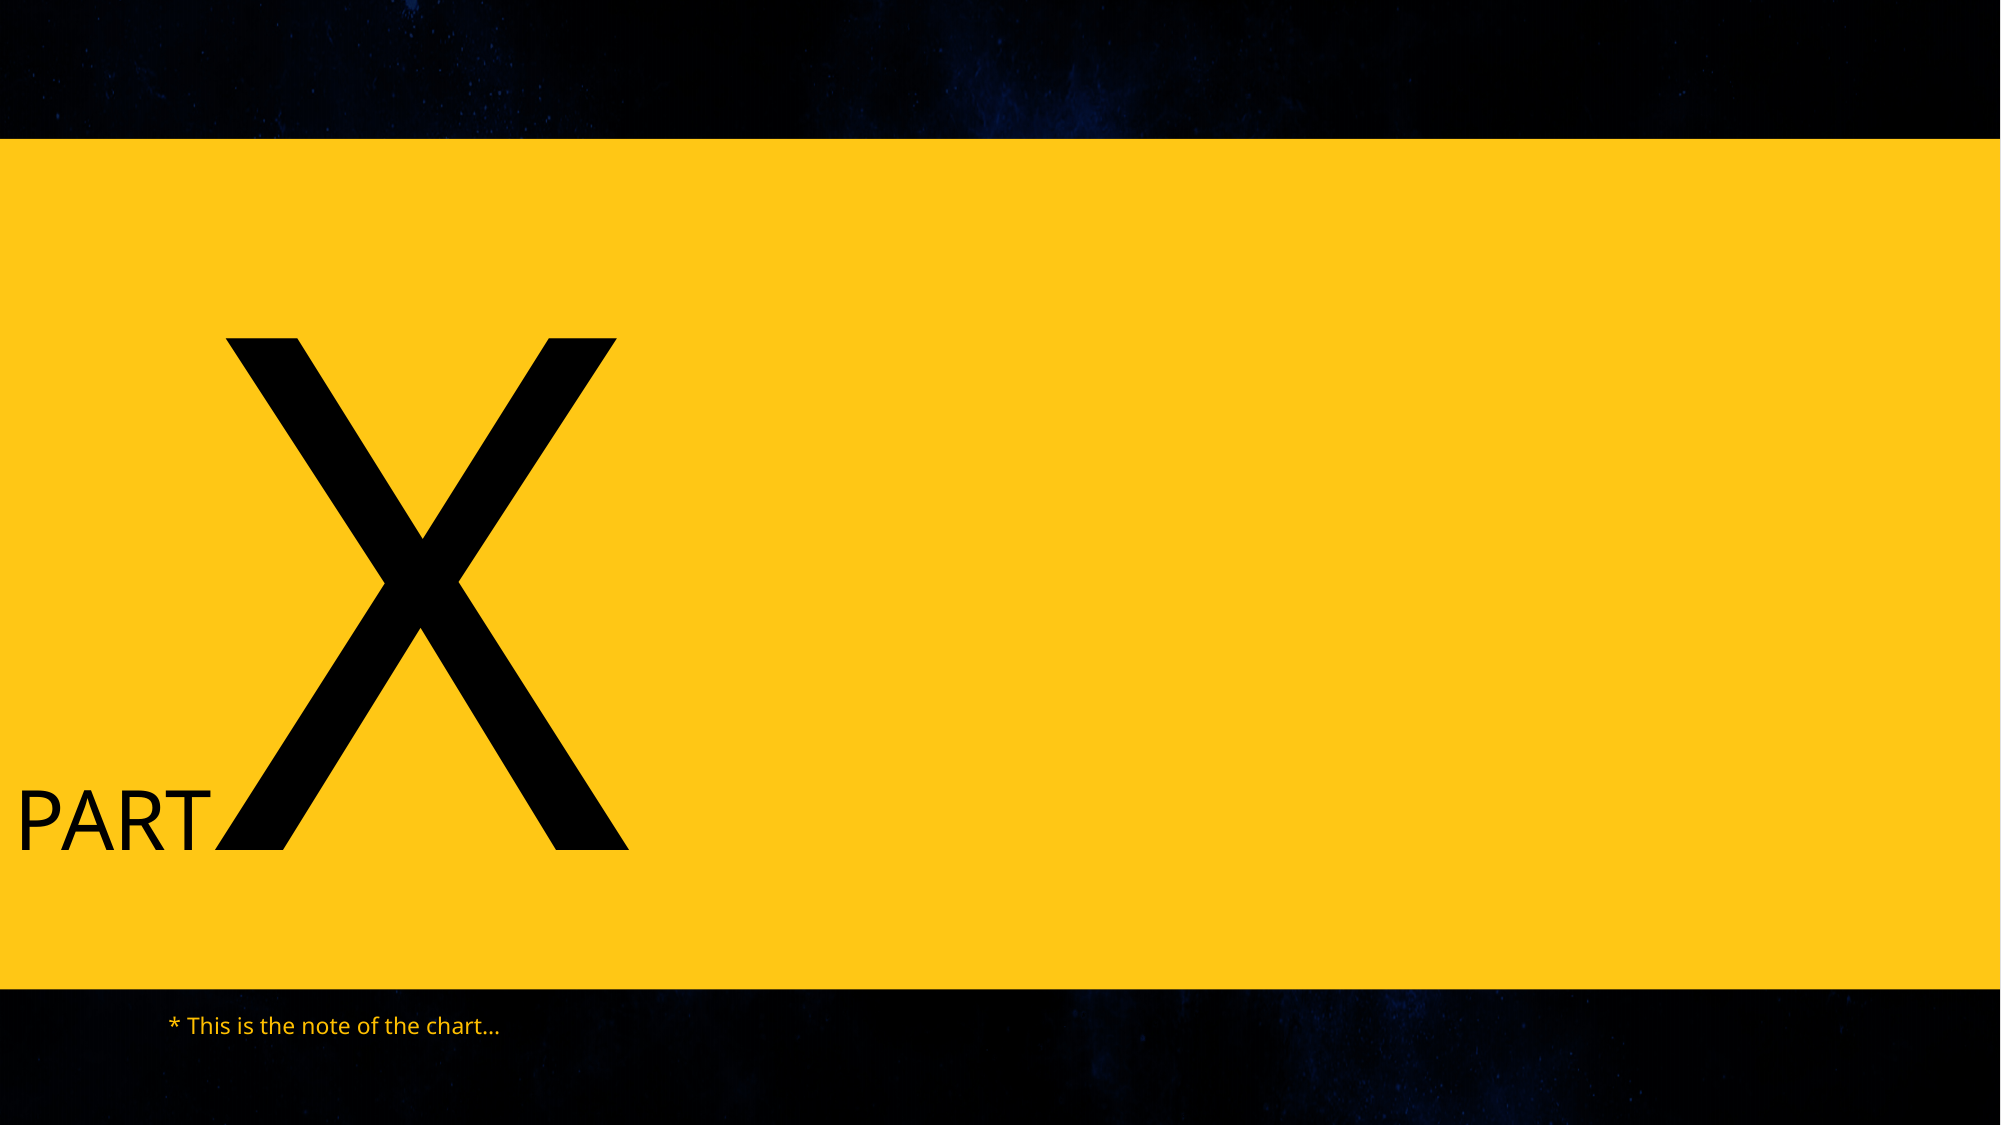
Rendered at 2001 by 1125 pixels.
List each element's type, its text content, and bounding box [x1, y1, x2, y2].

text_box PARTX [0, 137, 2000, 991]
picture [0, 0, 2001, 1125]
text_box * This is the note of the chart… [153, 1003, 516, 1047]
